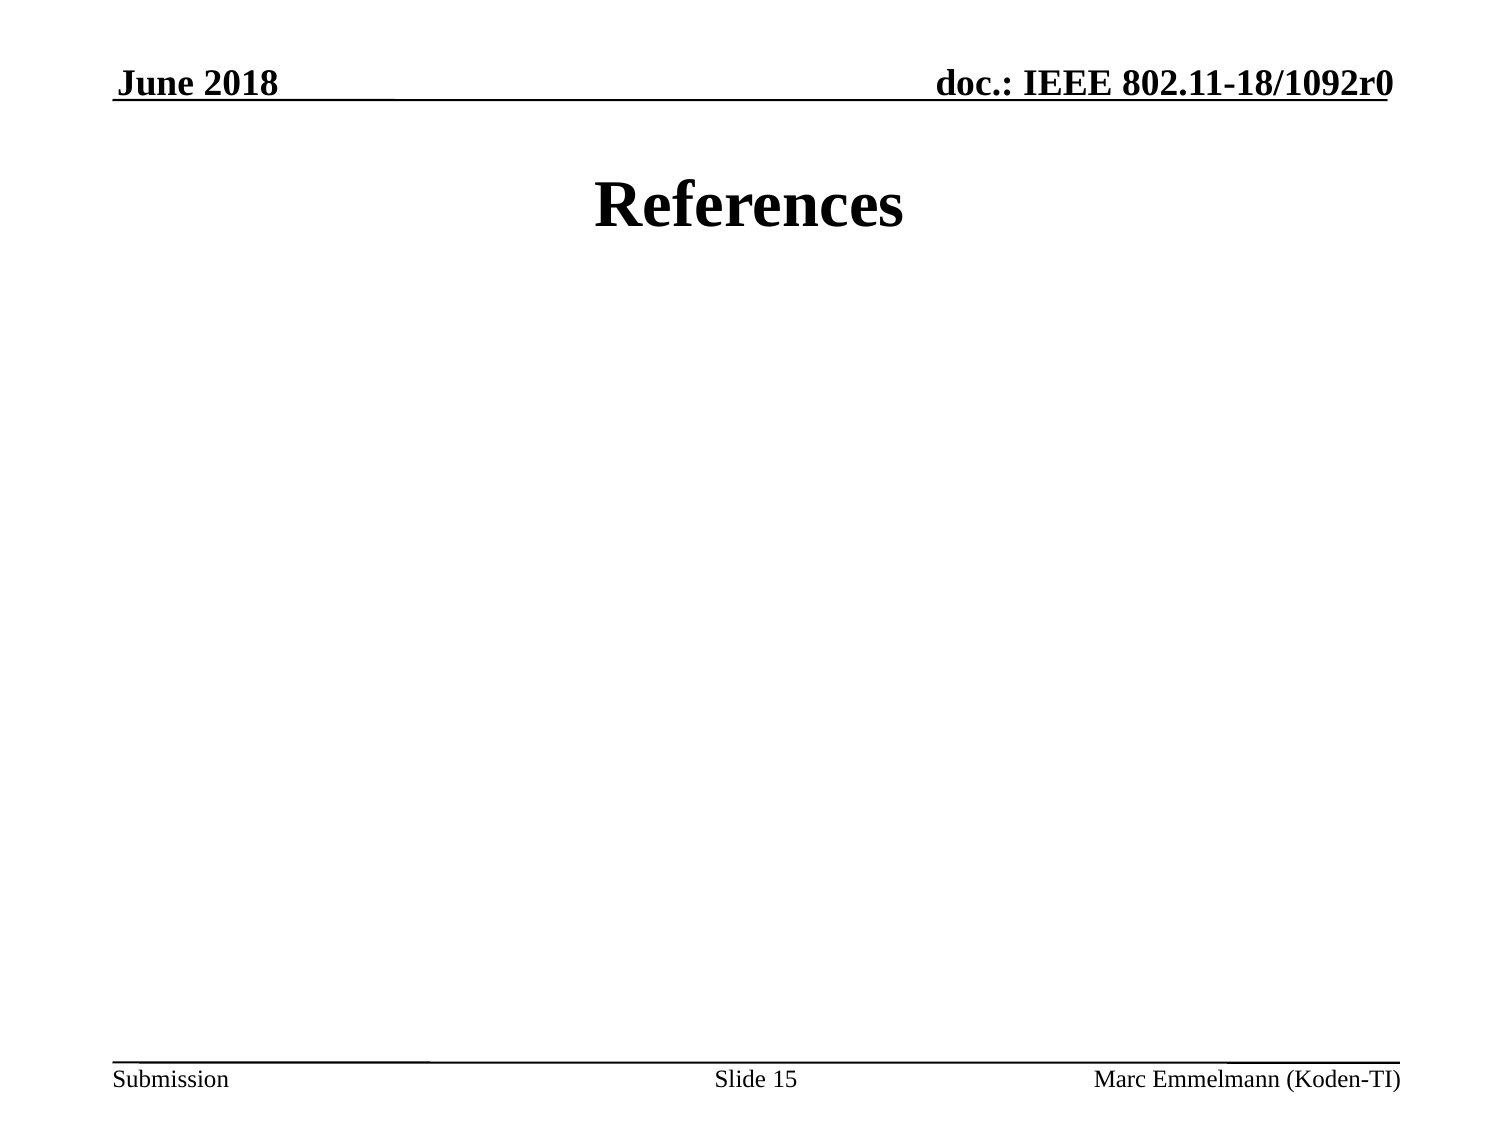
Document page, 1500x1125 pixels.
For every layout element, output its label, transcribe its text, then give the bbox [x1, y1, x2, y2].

title References [112, 112, 1388, 288]
slide_number Slide 15 [712, 1061, 800, 1123]
footer Marc Emmelmann (Koden-TI) [1019, 1061, 1402, 1093]
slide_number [116, 58, 507, 104]
